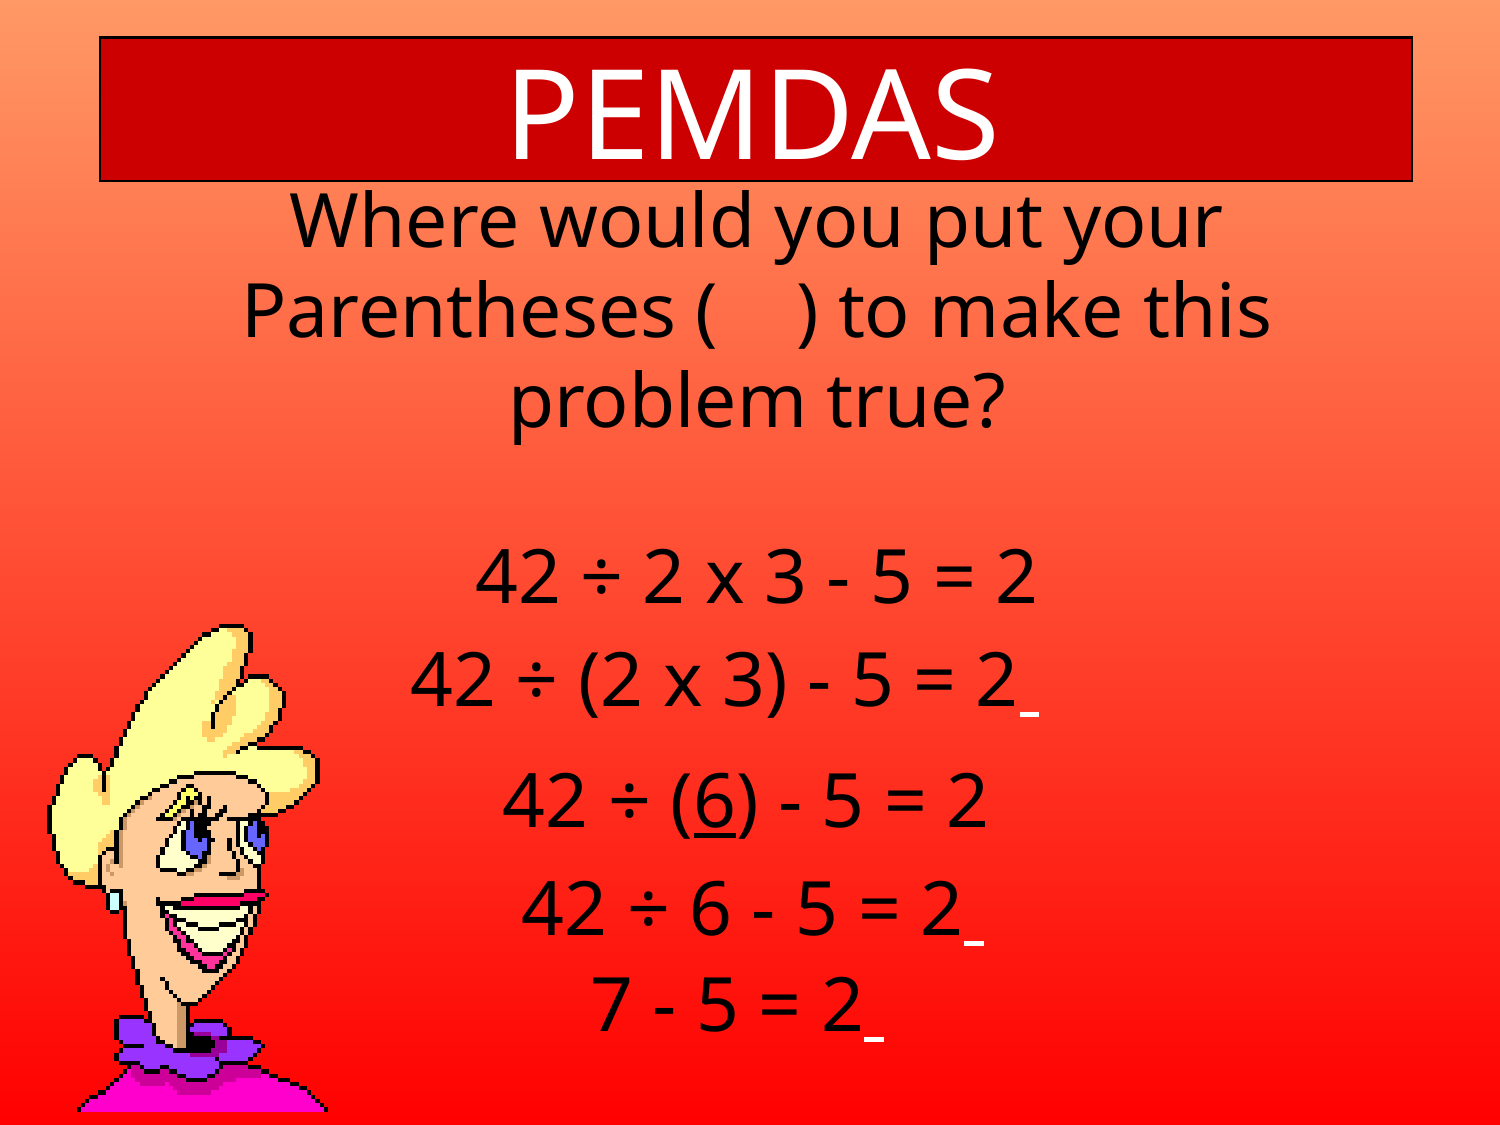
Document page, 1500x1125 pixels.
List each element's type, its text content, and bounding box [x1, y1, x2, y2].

text_box 7 - 5 = 2 [583, 956, 891, 1047]
text_box 42 ÷ 6 - 5 = 2 [515, 860, 991, 951]
text_box 42 ÷ (6) - 5 = 2 [496, 752, 998, 843]
text_box 42 ÷ (2 x 3) - 5 = 2 [404, 631, 1500, 740]
text_box Where would you put your Parentheses ( ) to make this problem true? 42 ÷ 2 x 3 - 5 = 2 [116, 172, 1398, 623]
title PEMDAS [99, 37, 1413, 182]
picture [26, 595, 388, 1112]
